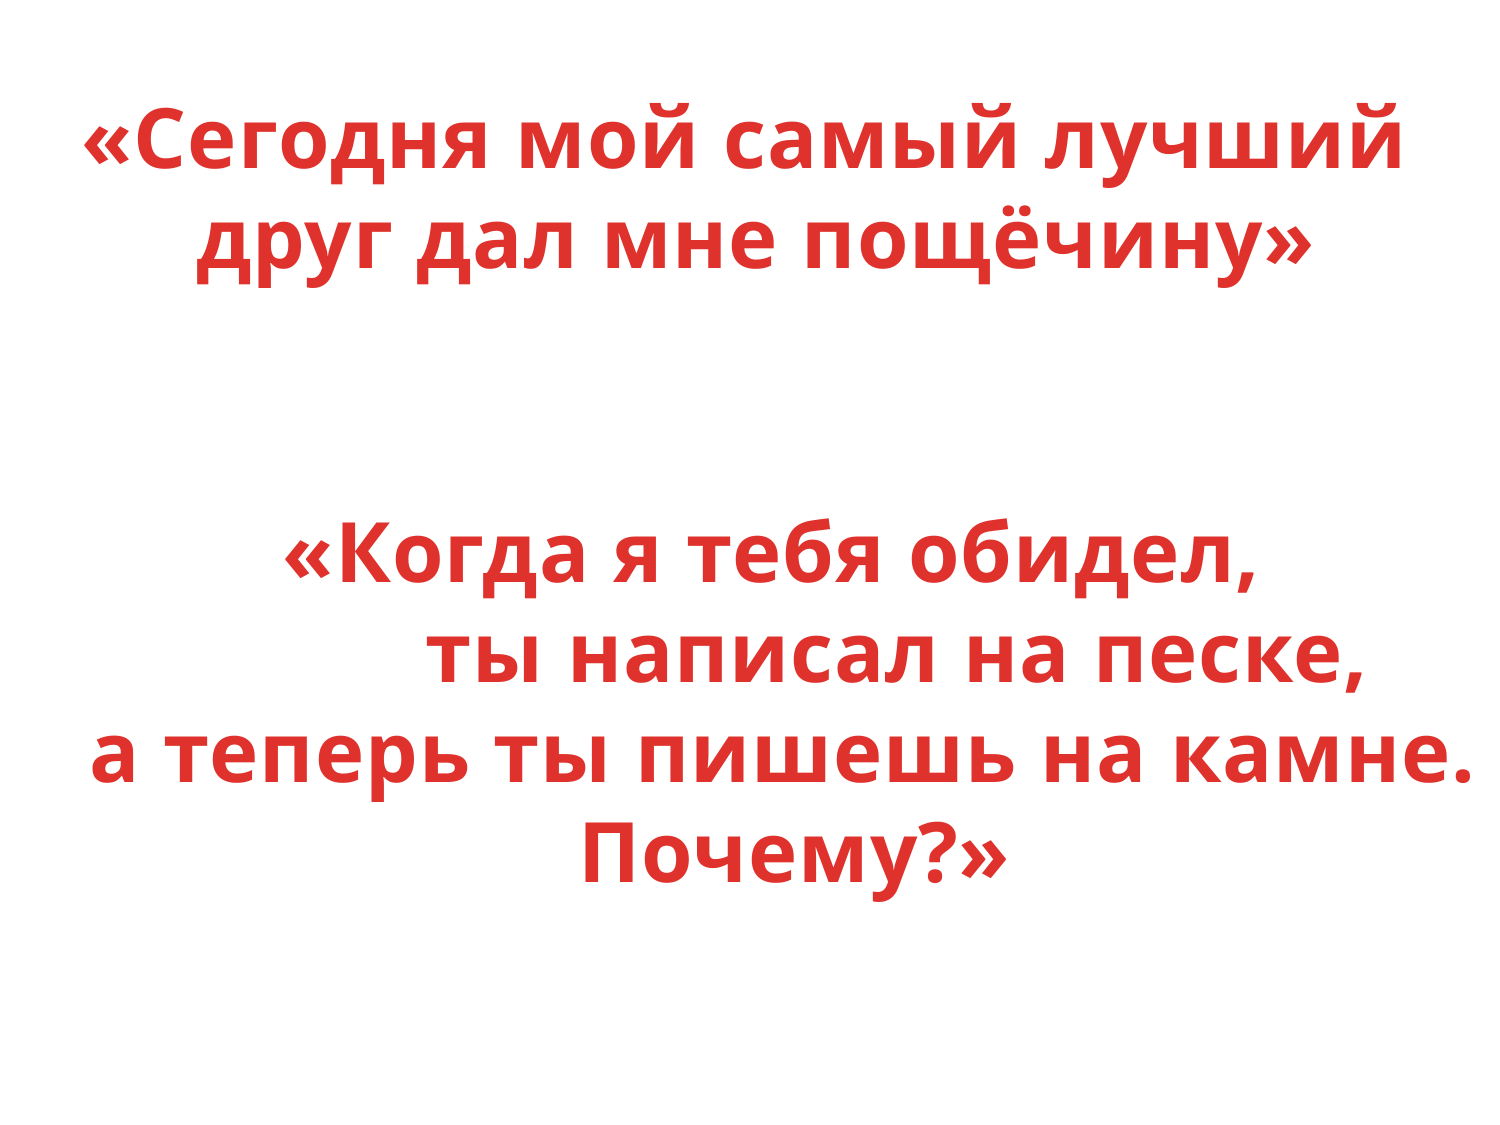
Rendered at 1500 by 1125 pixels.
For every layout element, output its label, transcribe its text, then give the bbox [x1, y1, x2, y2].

text_box «Когда я тебя обидел, ты написал на песке, а теперь ты пишешь на камне. Почему?» [74, 491, 1492, 907]
text_box «Сегодня мой самый лучший друг дал мне пощёчину» [66, 78, 1423, 294]
